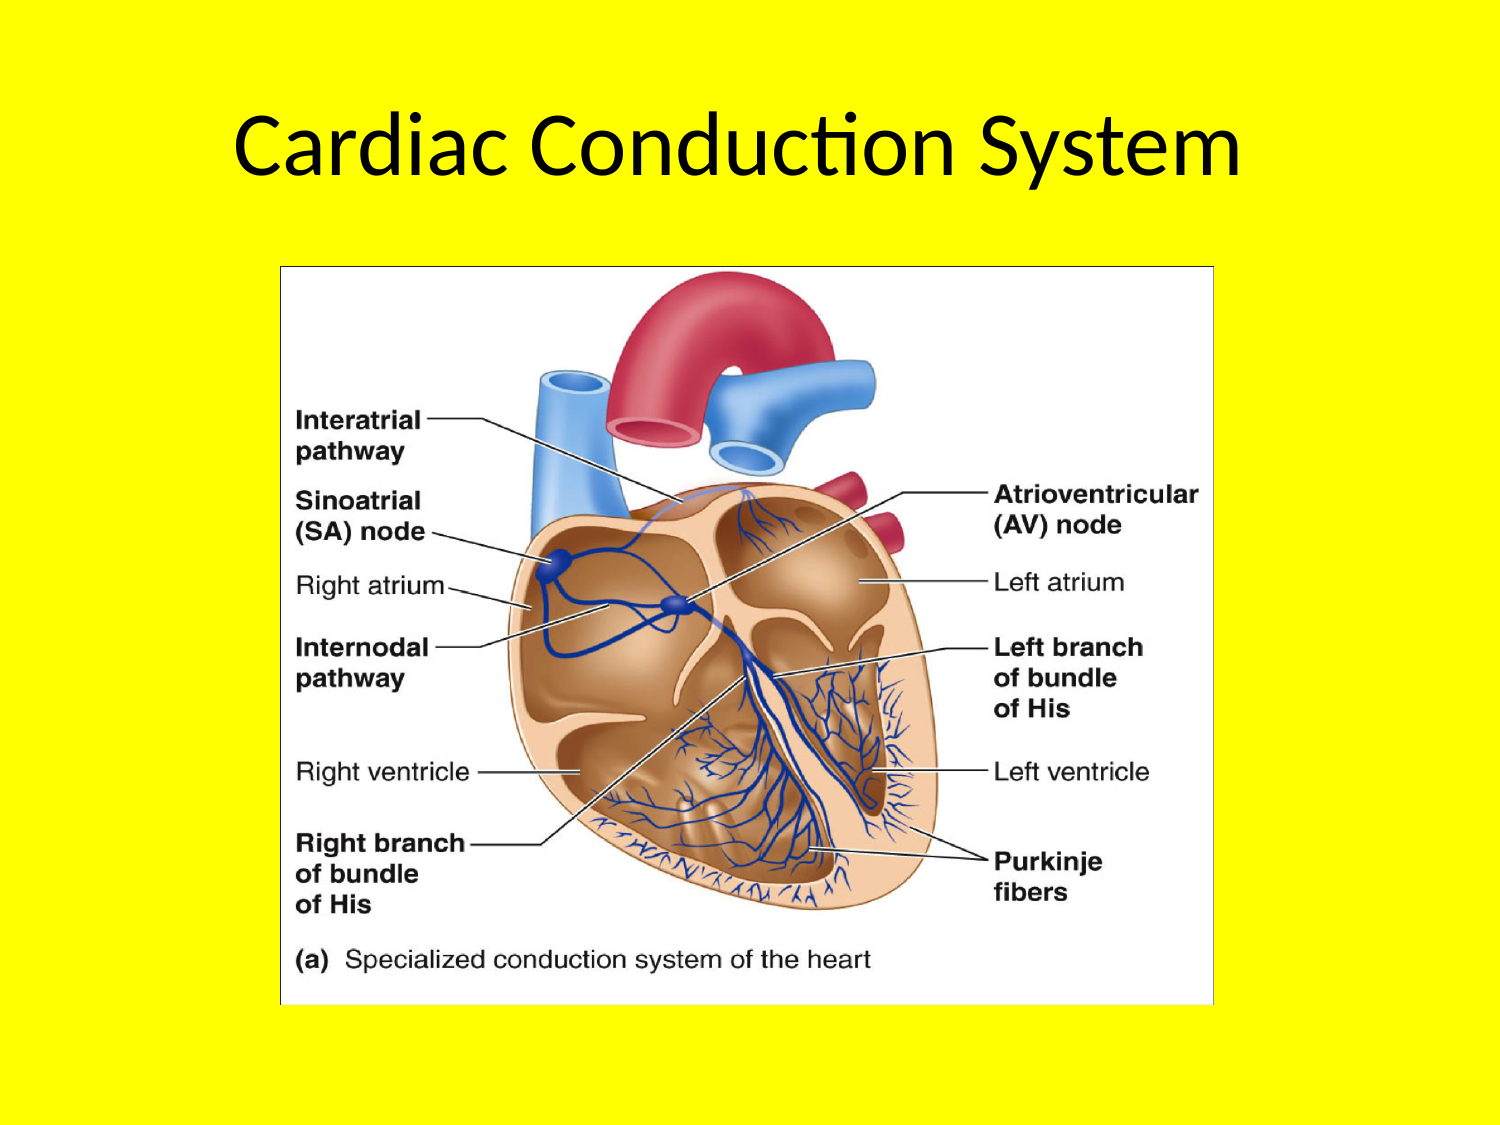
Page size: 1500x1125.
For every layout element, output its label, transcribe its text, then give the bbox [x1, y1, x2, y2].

picture [279, 265, 1214, 1006]
title Cardiac Conduction System [75, 45, 1425, 233]
